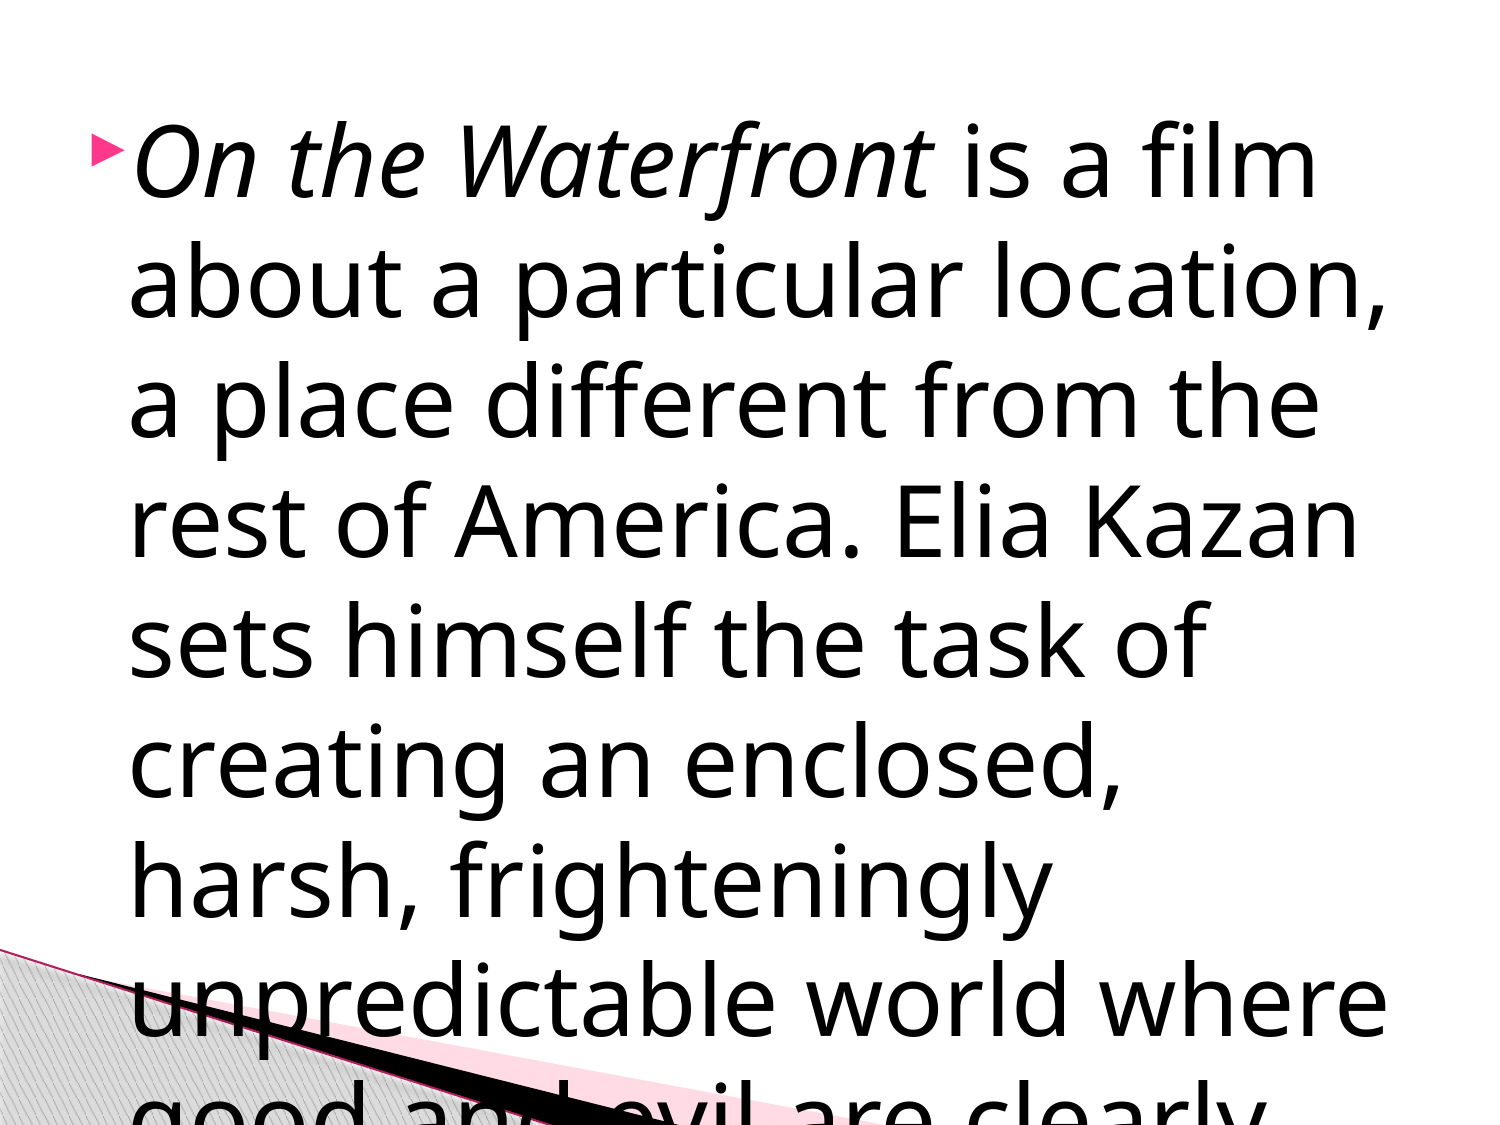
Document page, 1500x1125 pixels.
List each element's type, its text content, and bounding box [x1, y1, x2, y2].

list On the Waterfront is a film about a particular location, a place different from the rest of America. Elia Kazan sets himself the task of creating an enclosed, harsh, frighteningly unpredictable world where good and evil are clearly recognisable. [53, 90, 1437, 1010]
